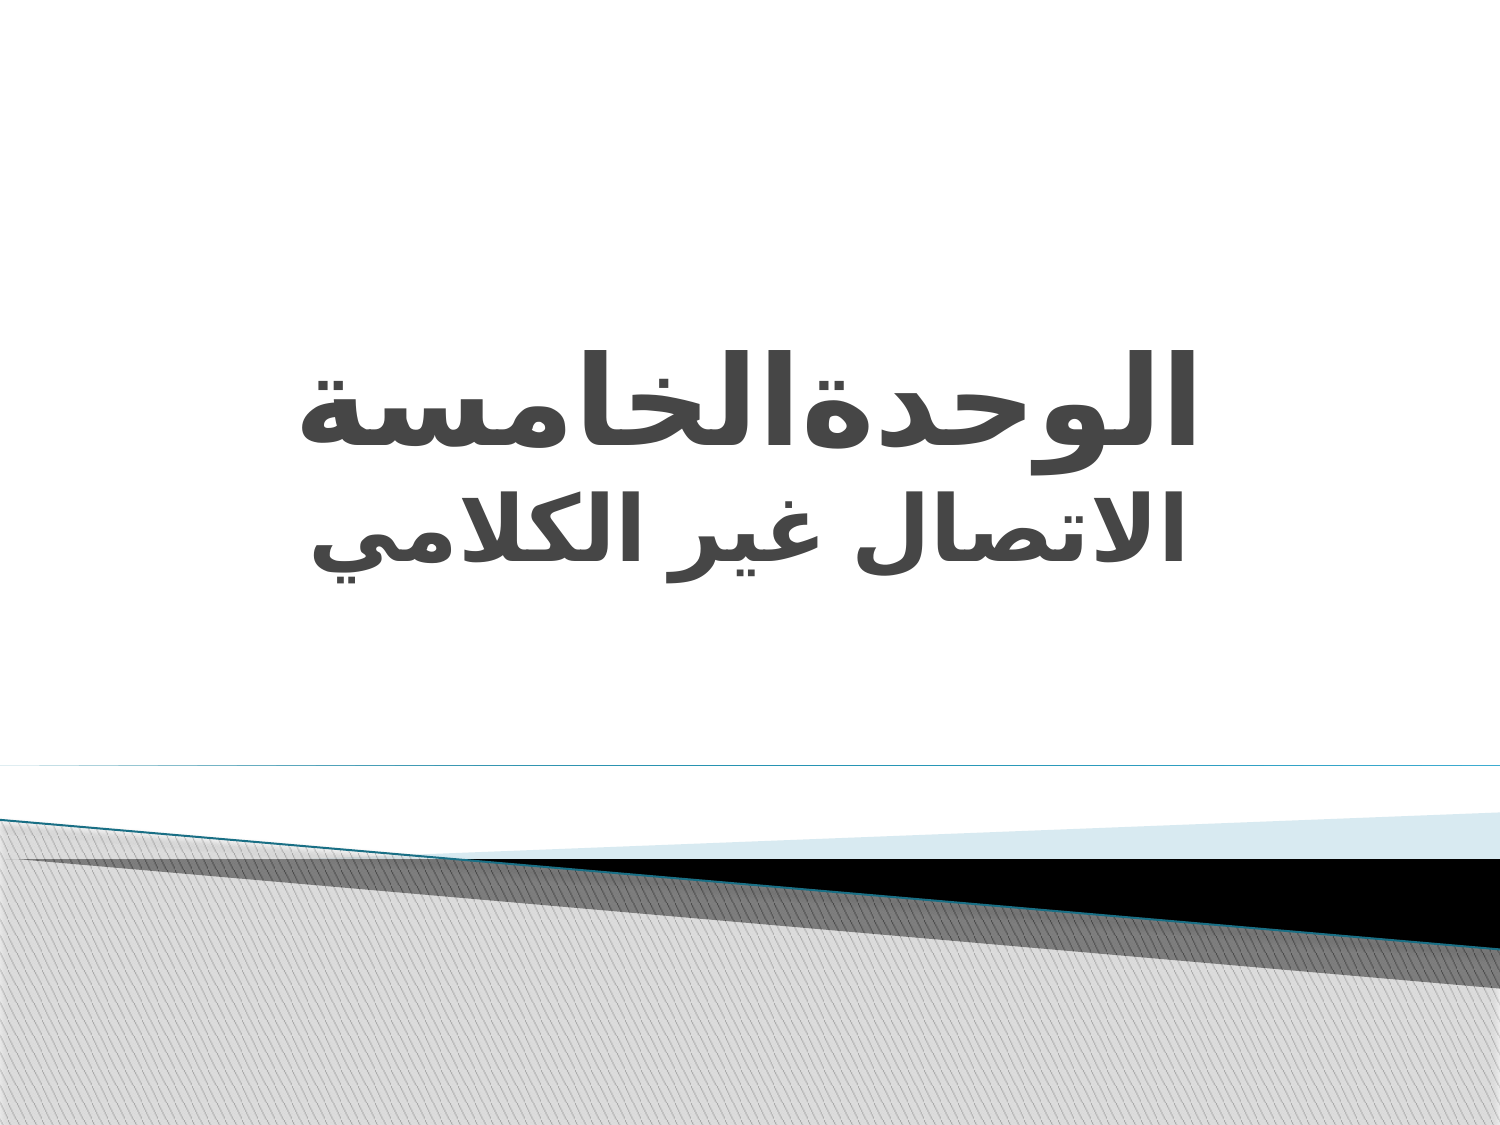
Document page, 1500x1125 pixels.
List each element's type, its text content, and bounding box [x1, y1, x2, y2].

title الوحدةالخامسة الاتصال غير الكلامي [112, 287, 1388, 588]
picture [5, 859, 1500, 989]
